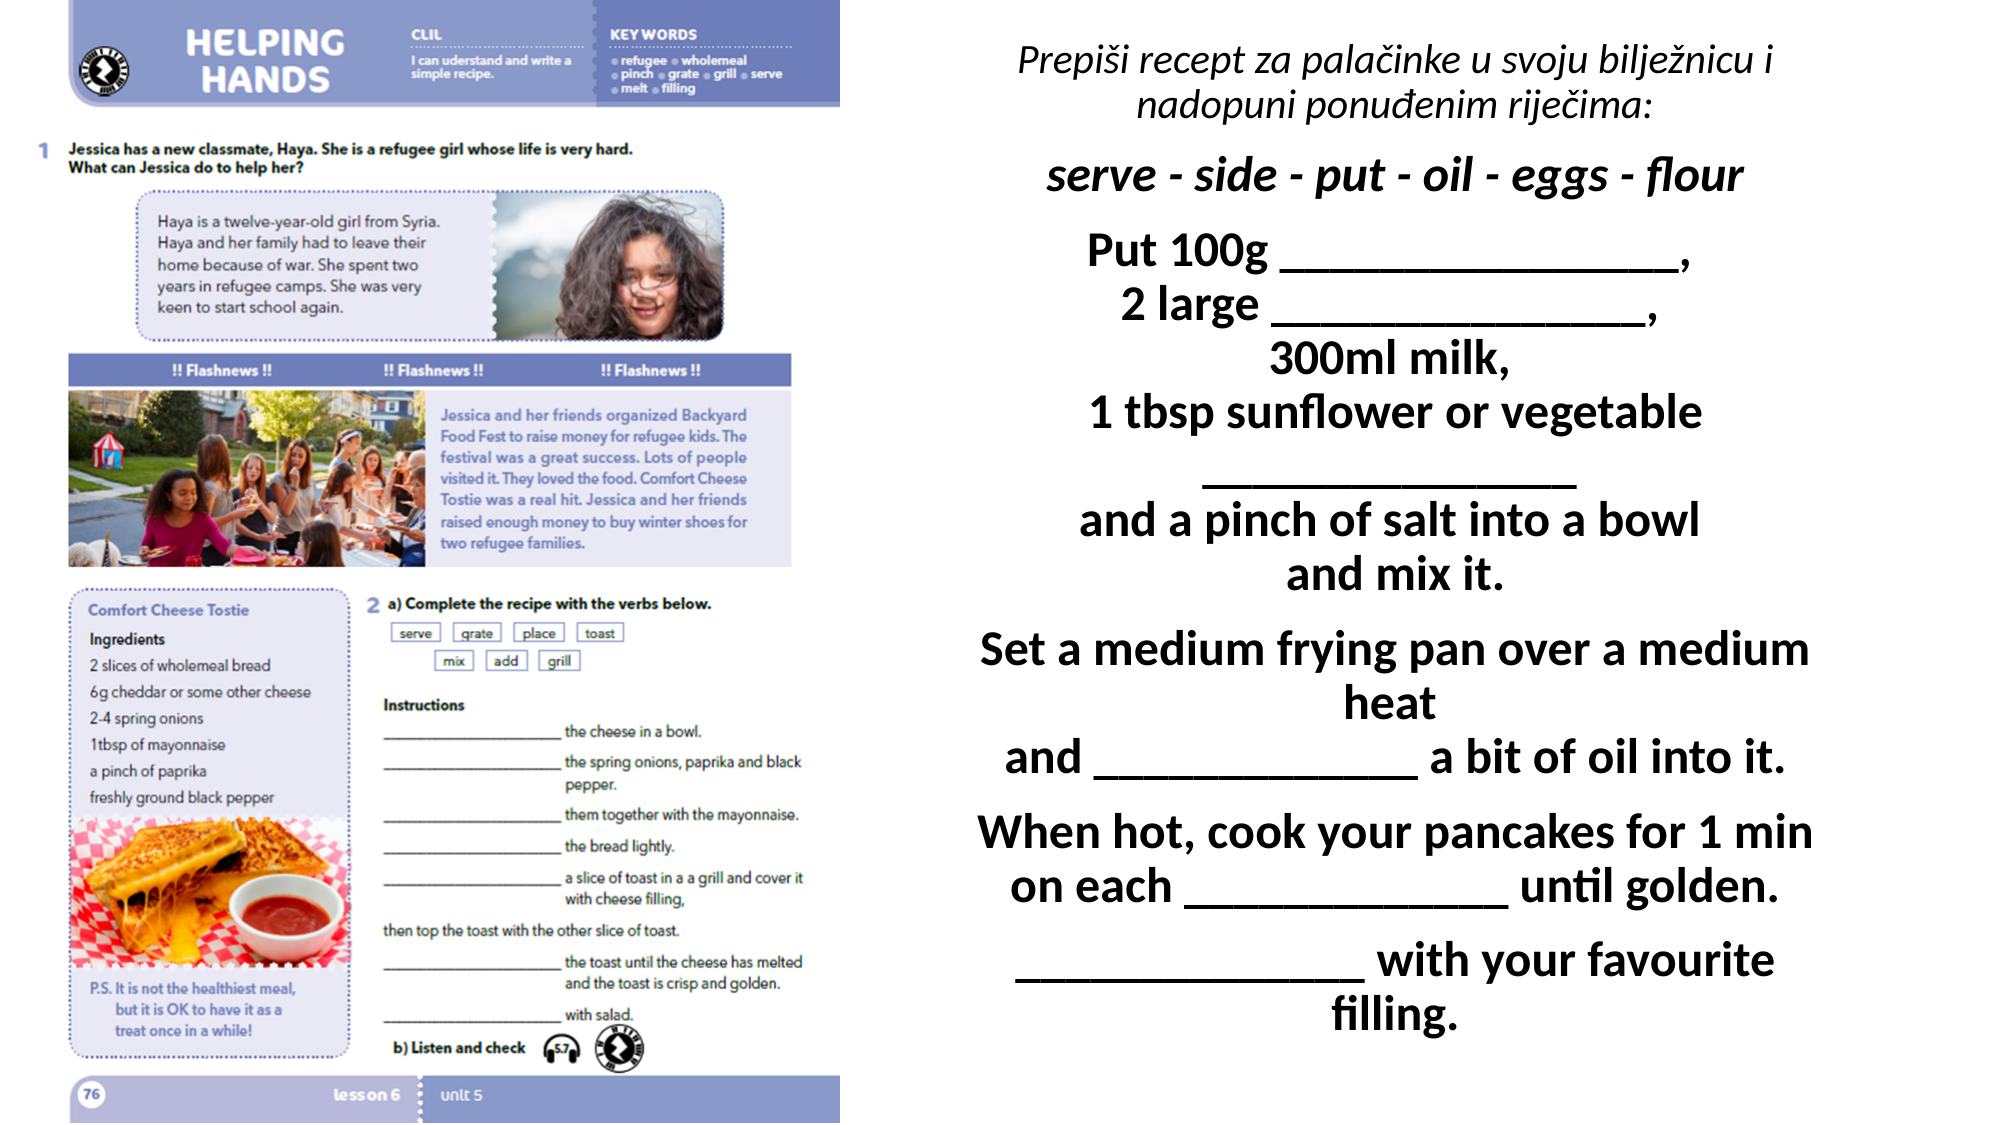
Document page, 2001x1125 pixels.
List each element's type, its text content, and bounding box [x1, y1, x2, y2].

picture [0, 0, 840, 1123]
text_box Prepiši recept za palačinke u svoju bilježnicu i nadopuni ponuđenim riječima: serve - side - put - oil - eggs - flour Put 100g ________________, 2 large _______________, 300ml milk, 1 tbsp sunflower or vegetable _______________ and a pinch of salt into a bowl and mix it. Set a medium frying pan over a medium heat and _____________ a bit of oil into it. When hot, cook your pancakes for 1 min on each _____________ until golden. ______________ with your favourite filling. [938, 30, 1853, 1095]
